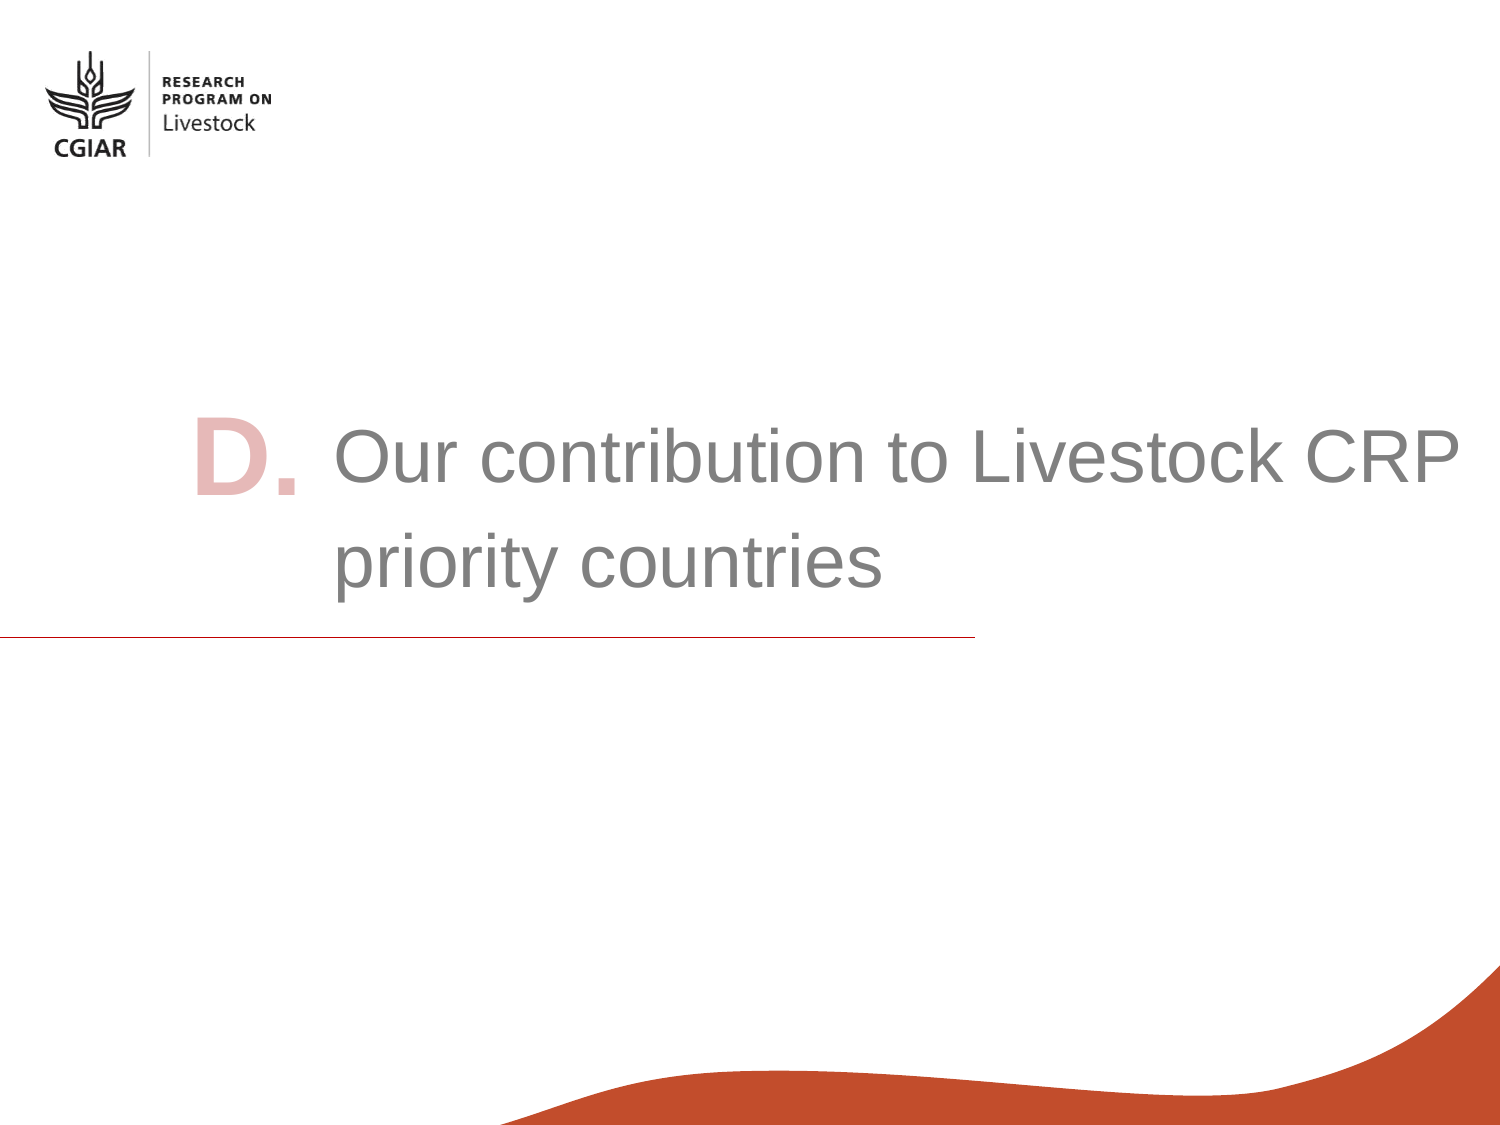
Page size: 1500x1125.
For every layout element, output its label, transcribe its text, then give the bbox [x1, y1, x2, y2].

text_box D. [175, 374, 319, 525]
text_box Our contribution to Livestock CRP priority countries [319, 399, 1488, 500]
picture [45, 51, 271, 157]
